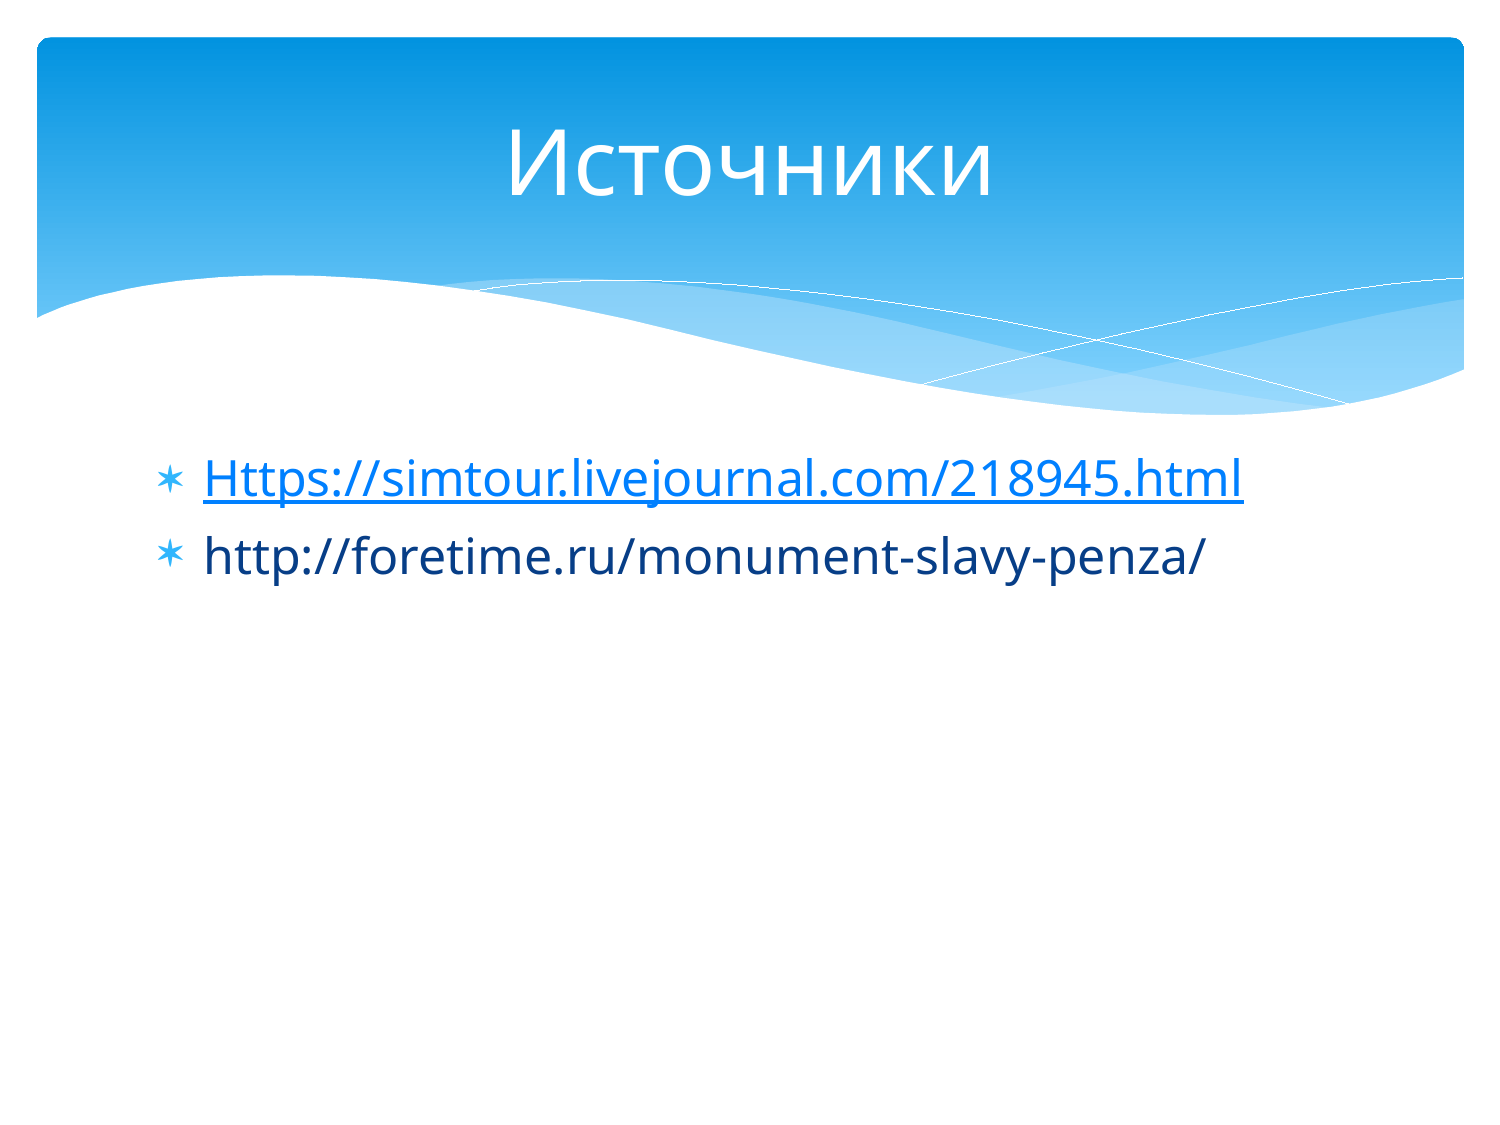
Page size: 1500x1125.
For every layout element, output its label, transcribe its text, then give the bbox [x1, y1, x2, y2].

list Https://simtour.livejournal.com/218945.html http://foretime.ru/monument-slavy-penza/ [143, 438, 1359, 1005]
title Источники [75, 55, 1425, 261]
